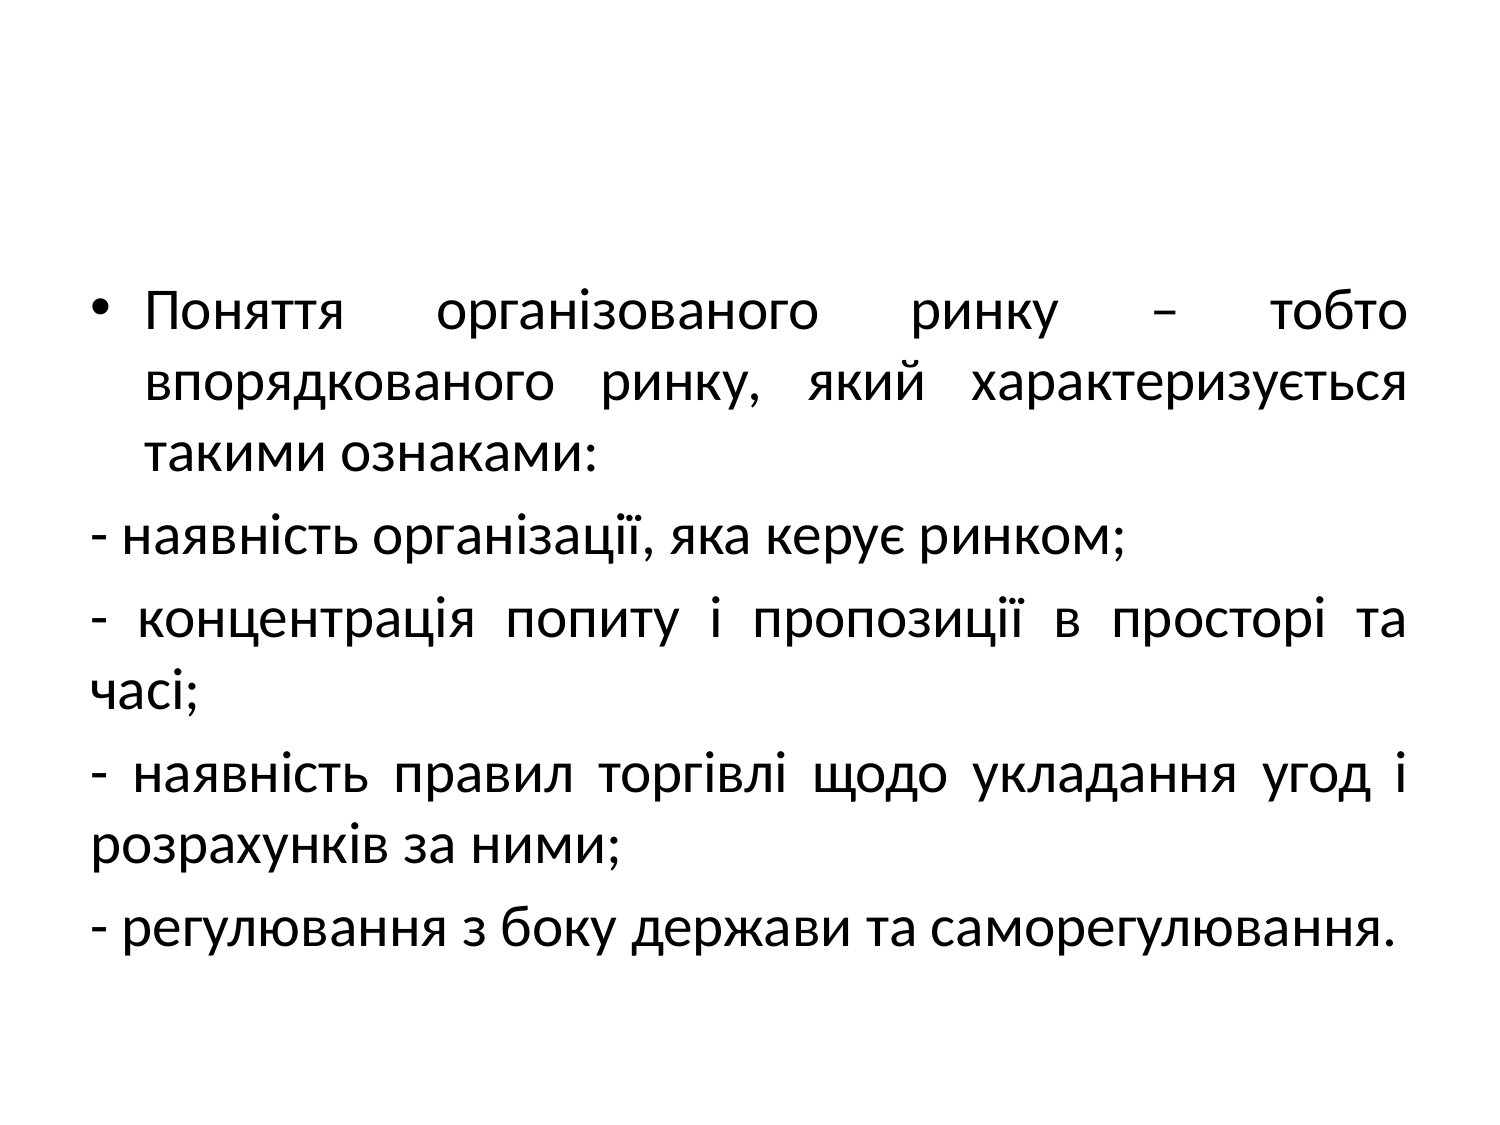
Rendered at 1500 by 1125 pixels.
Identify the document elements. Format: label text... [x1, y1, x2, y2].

list Поняття організованого ринку – тобто впорядкованого ринку, який характеризується такими ознаками: - наявність організації, яка керує ринком; - концентрація попиту і пропозиції в просторі та часі; - наявність правил торгівлі щодо укладання угод і розрахунків за ними; - регулювання з боку держави та саморегулювання. [75, 262, 1425, 1005]
